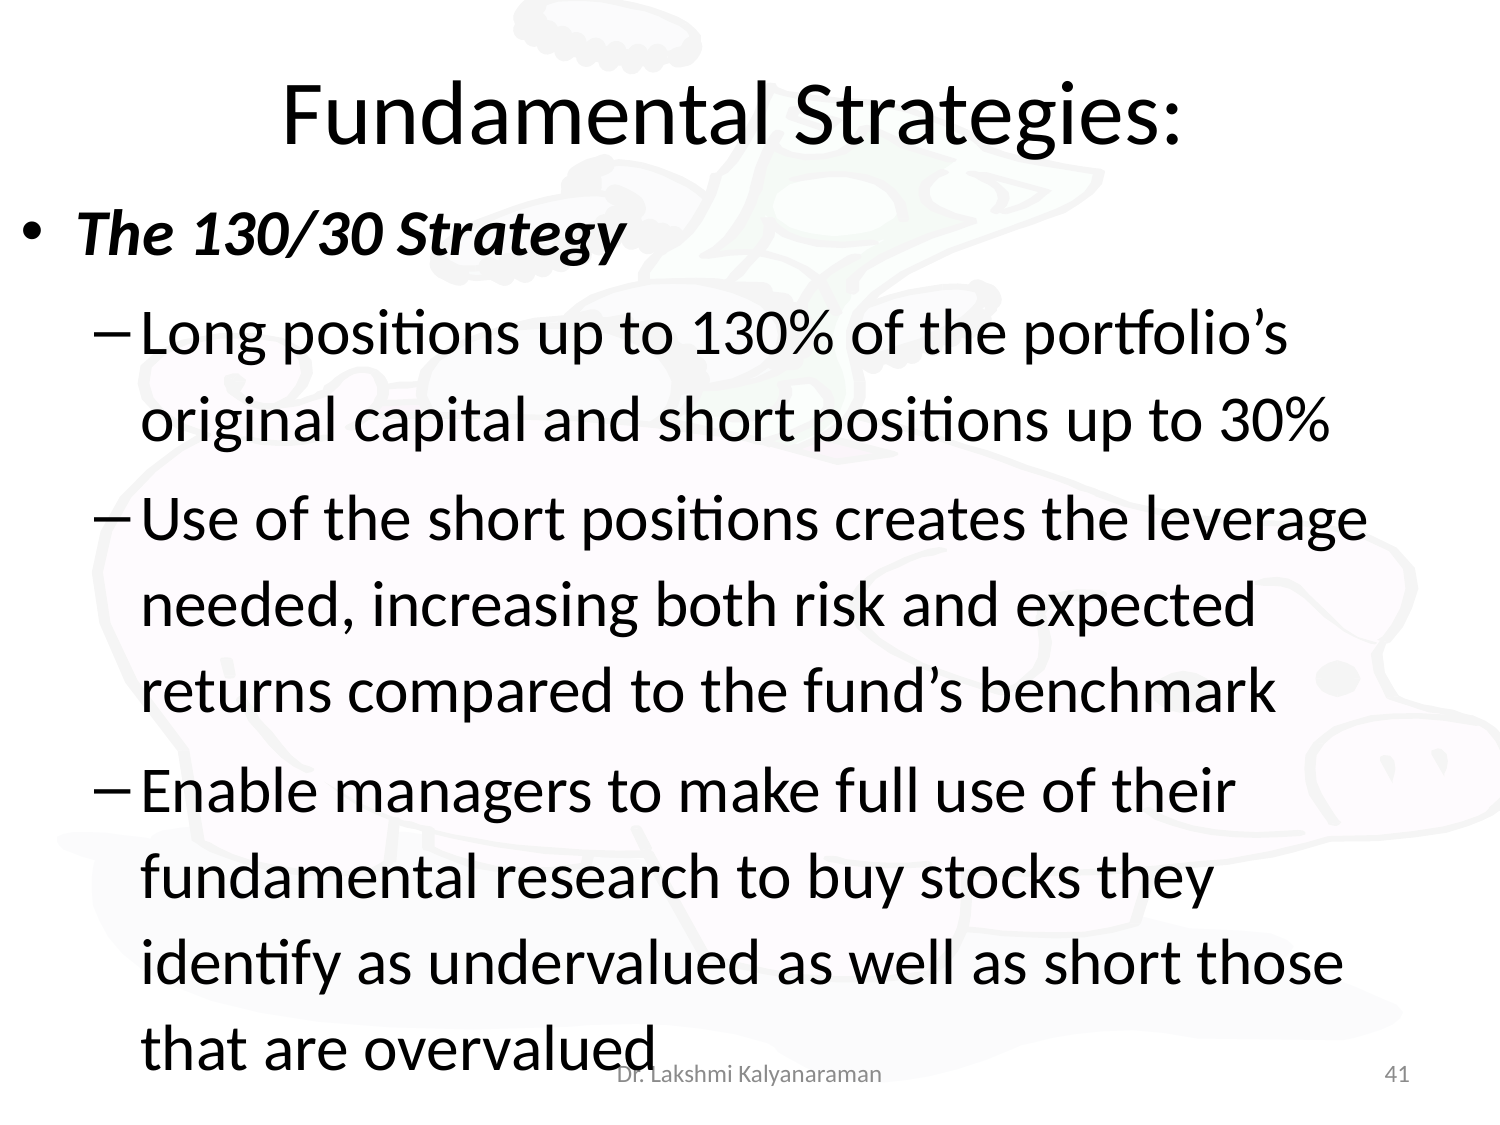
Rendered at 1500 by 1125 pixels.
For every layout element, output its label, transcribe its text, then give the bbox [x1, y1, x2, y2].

title Fundamental Strategies: [0, 19, 1494, 197]
slide_number 41 [1074, 1042, 1425, 1103]
footer Dr. Lakshmi Kalyanaraman [512, 1042, 988, 1103]
list The 130/30 Strategy Long positions up to 130% of the portfolio’s original capital and short positions up to 30% Use of the short positions creates the leverage needed, increasing both risk and expected returns compared to the fund’s benchmark Enable managers to make full use of their fundamental research to buy stocks they identify as undervalued as well as short those that are overvalued [5, 174, 1424, 1094]
